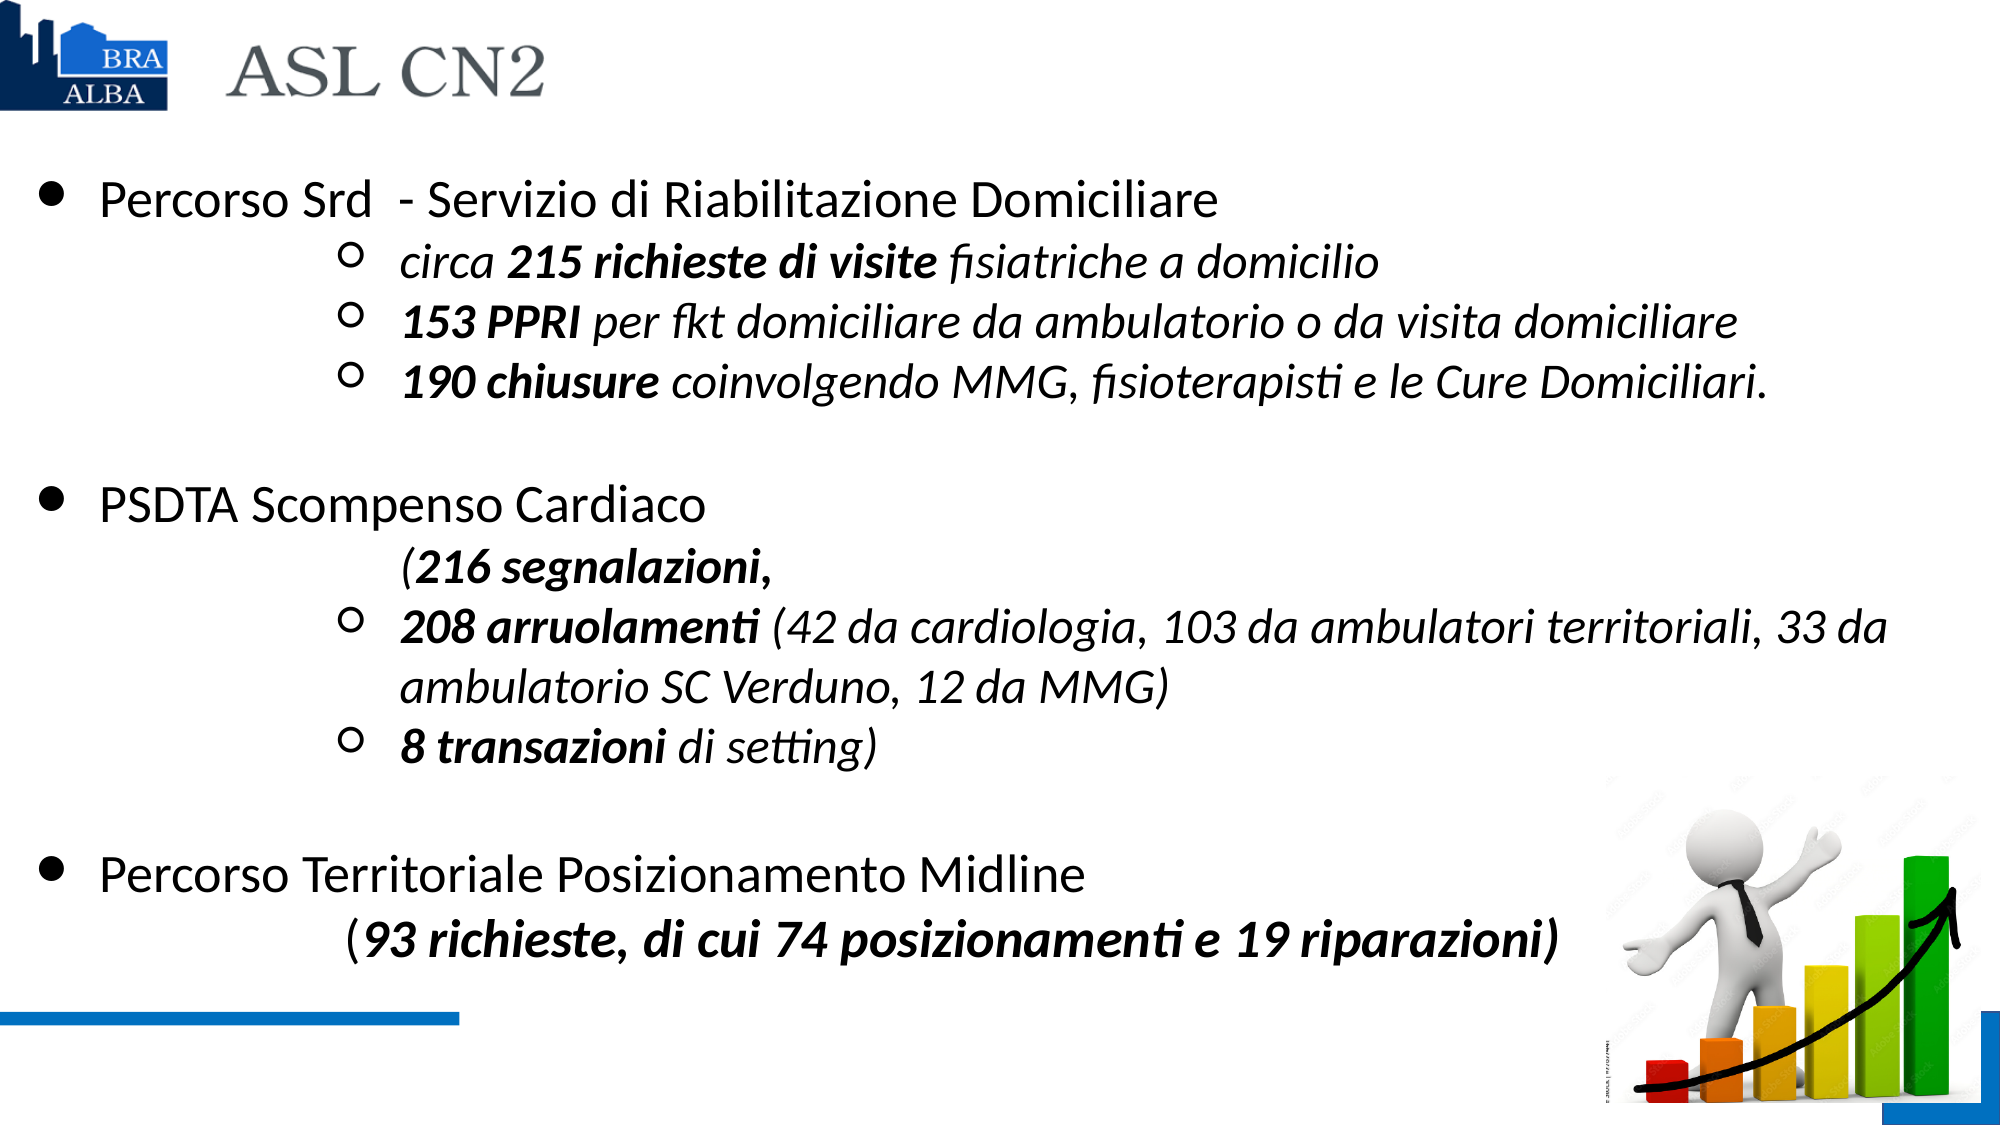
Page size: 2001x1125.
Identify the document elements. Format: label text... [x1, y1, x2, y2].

text_box [0, 1011, 9, 1026]
picture [1606, 775, 1981, 1103]
text_box [1882, 1012, 2000, 1125]
text_box Percorso Srd - Servizio di Riabilitazione Domiciliare circa 215 richieste di visite fisiatriche a domicilio 153 PPRI per fkt domiciliare da ambulatorio o da visita domiciliare 190 chiusure coinvolgendo MMG, fisioterapisti e le Cure Domiciliari. PSDTA Scompenso Cardiaco (216 segnalazioni, 208 arruolamenti (42 da cardiologia, 103 da ambulatori territoriali, 33 da ambulatorio SC Verduno, 12 da MMG) 8 transazioni di setting) Percorso Territoriale Posizionamento Midline (93 richieste, di cui 74 posizionamenti e 19 riparazioni) [9, 148, 1991, 1036]
picture [0, 0, 545, 112]
